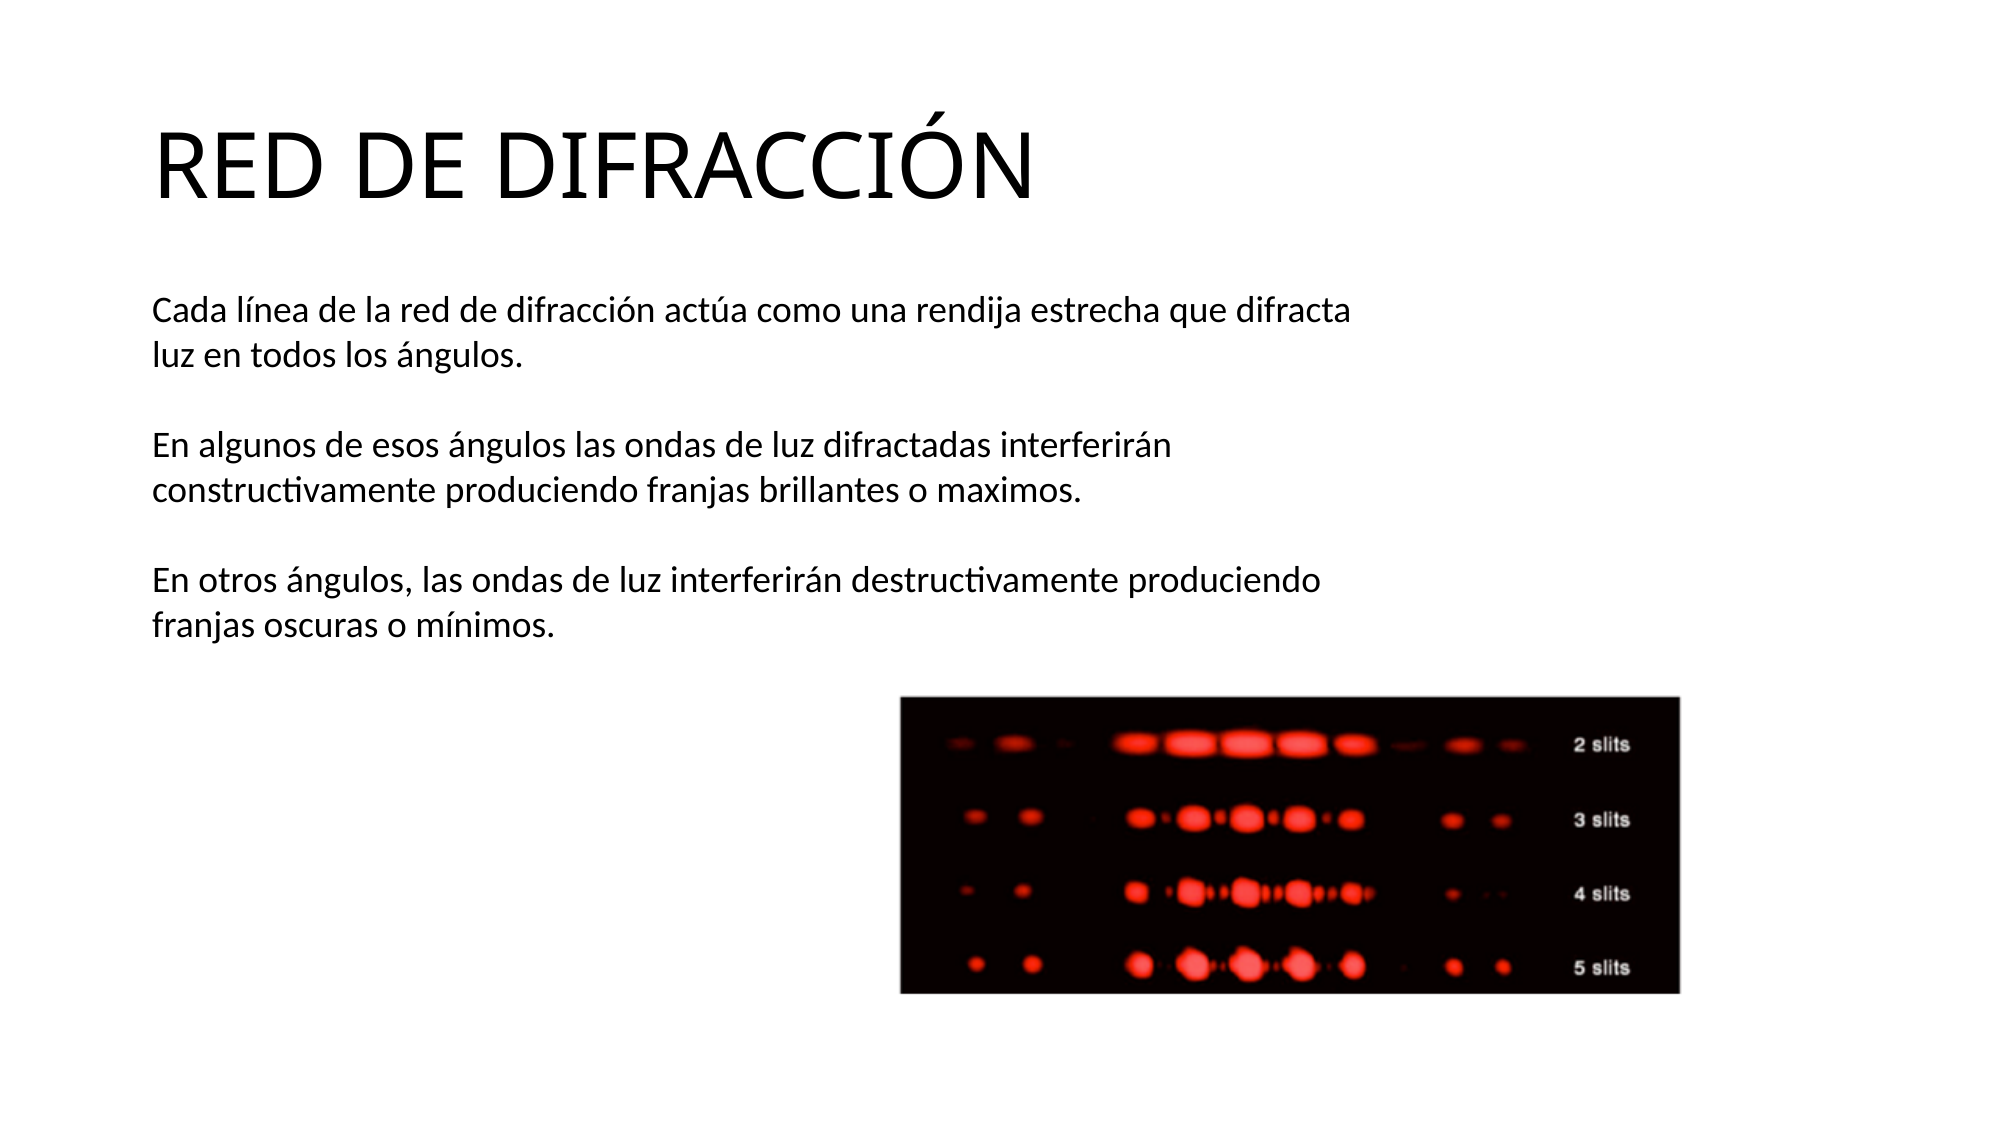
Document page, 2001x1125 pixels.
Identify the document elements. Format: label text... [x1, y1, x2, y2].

picture [879, 685, 1724, 1002]
text_box Cada línea de la red de difracción actúa como una rendija estrecha que difracta luz en todos los ángulos. En algunos de esos ángulos las ondas de luz difractadas interferirán constructivamente produciendo franjas brillantes o maximos. En otros ángulos, las ondas de luz interferirán destructivamente produciendo franjas oscuras o mínimos. [137, 277, 1403, 652]
title RED DE DIFRACCIÓN [137, 59, 1863, 278]
